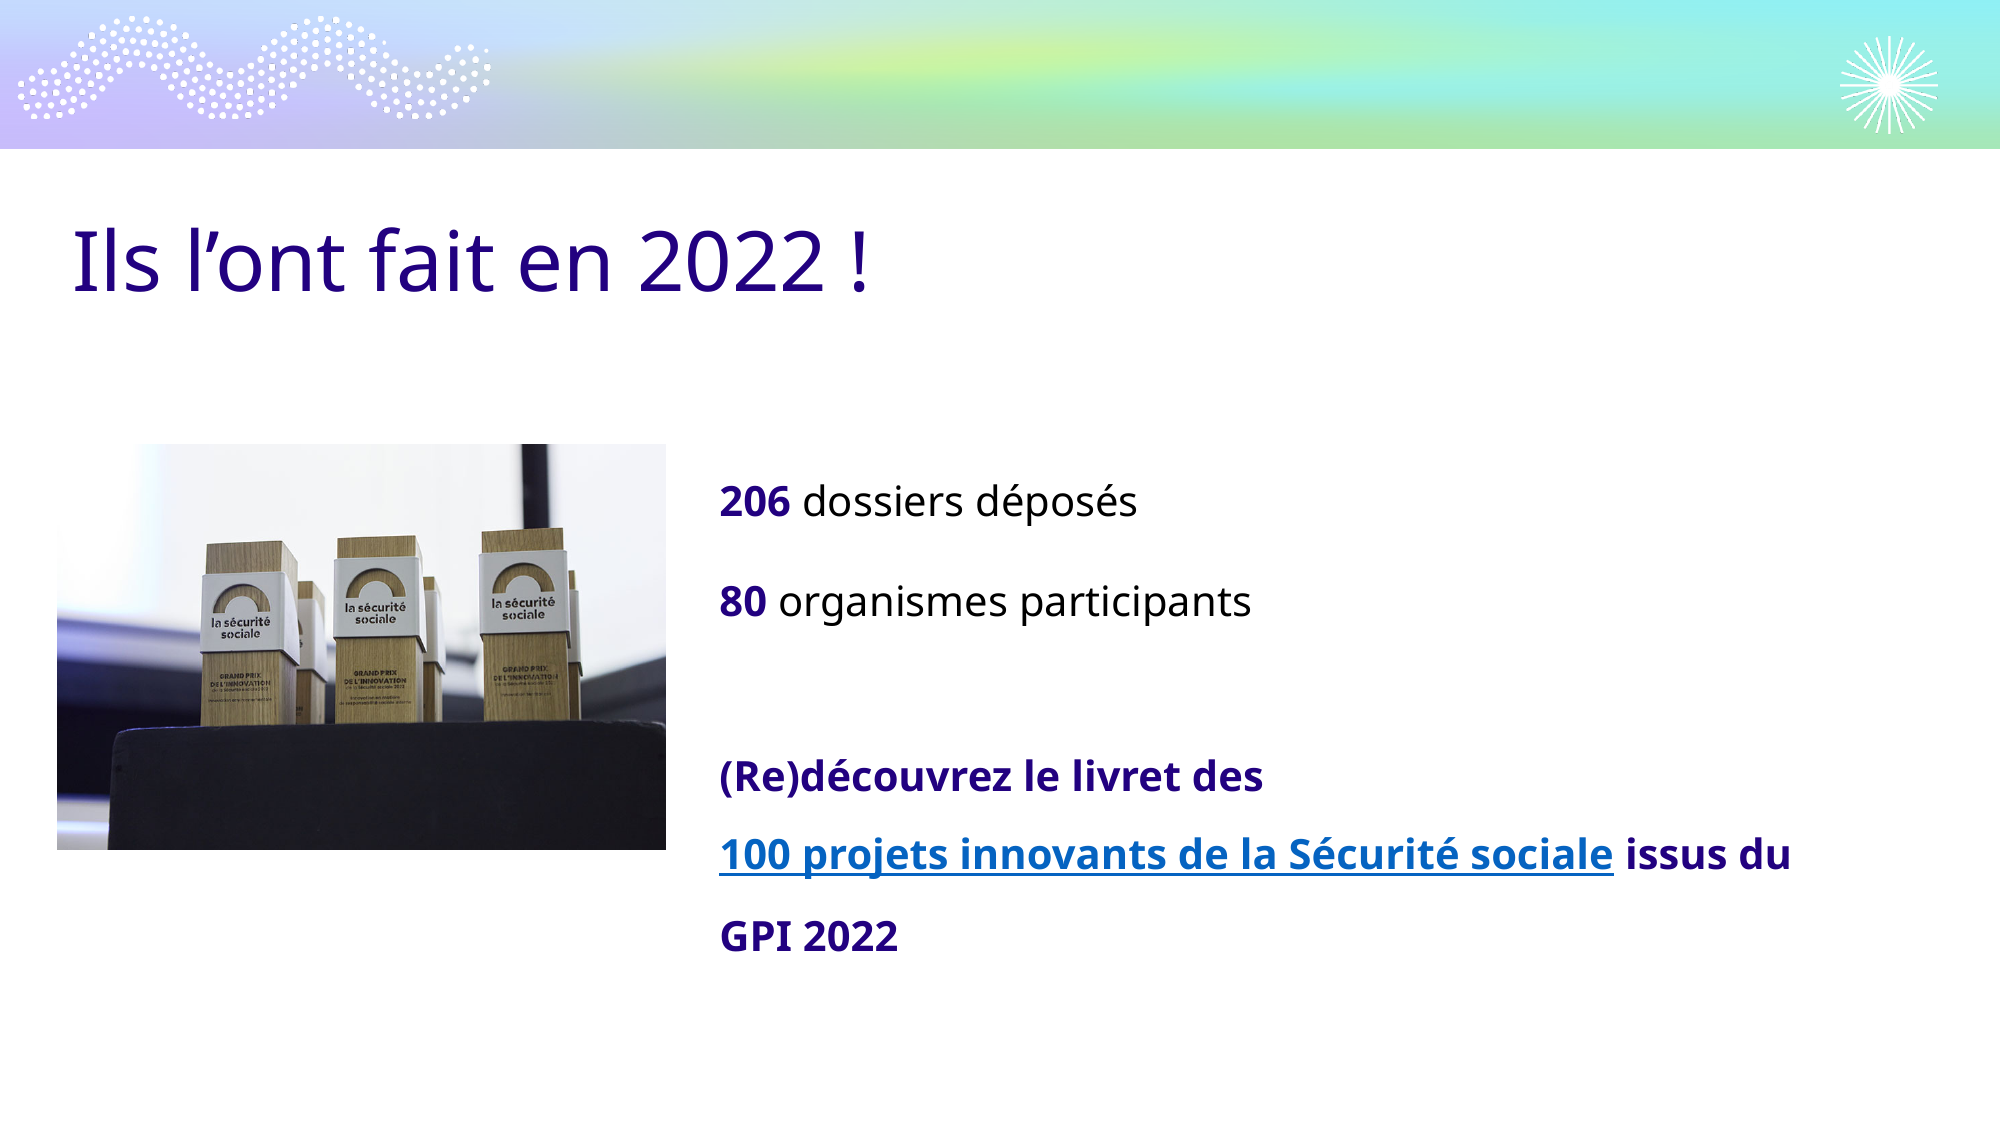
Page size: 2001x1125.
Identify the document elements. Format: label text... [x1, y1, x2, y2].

text_box Ils l’ont fait en 2022 ! [57, 200, 2000, 316]
picture [57, 444, 666, 850]
picture [0, 0, 2000, 150]
text_box 206 dossiers déposés 80 organismes participants (Re)découvrez le livret des 100 projets innovants de la Sécurité sociale issus du GPI 2022 [704, 416, 1827, 968]
